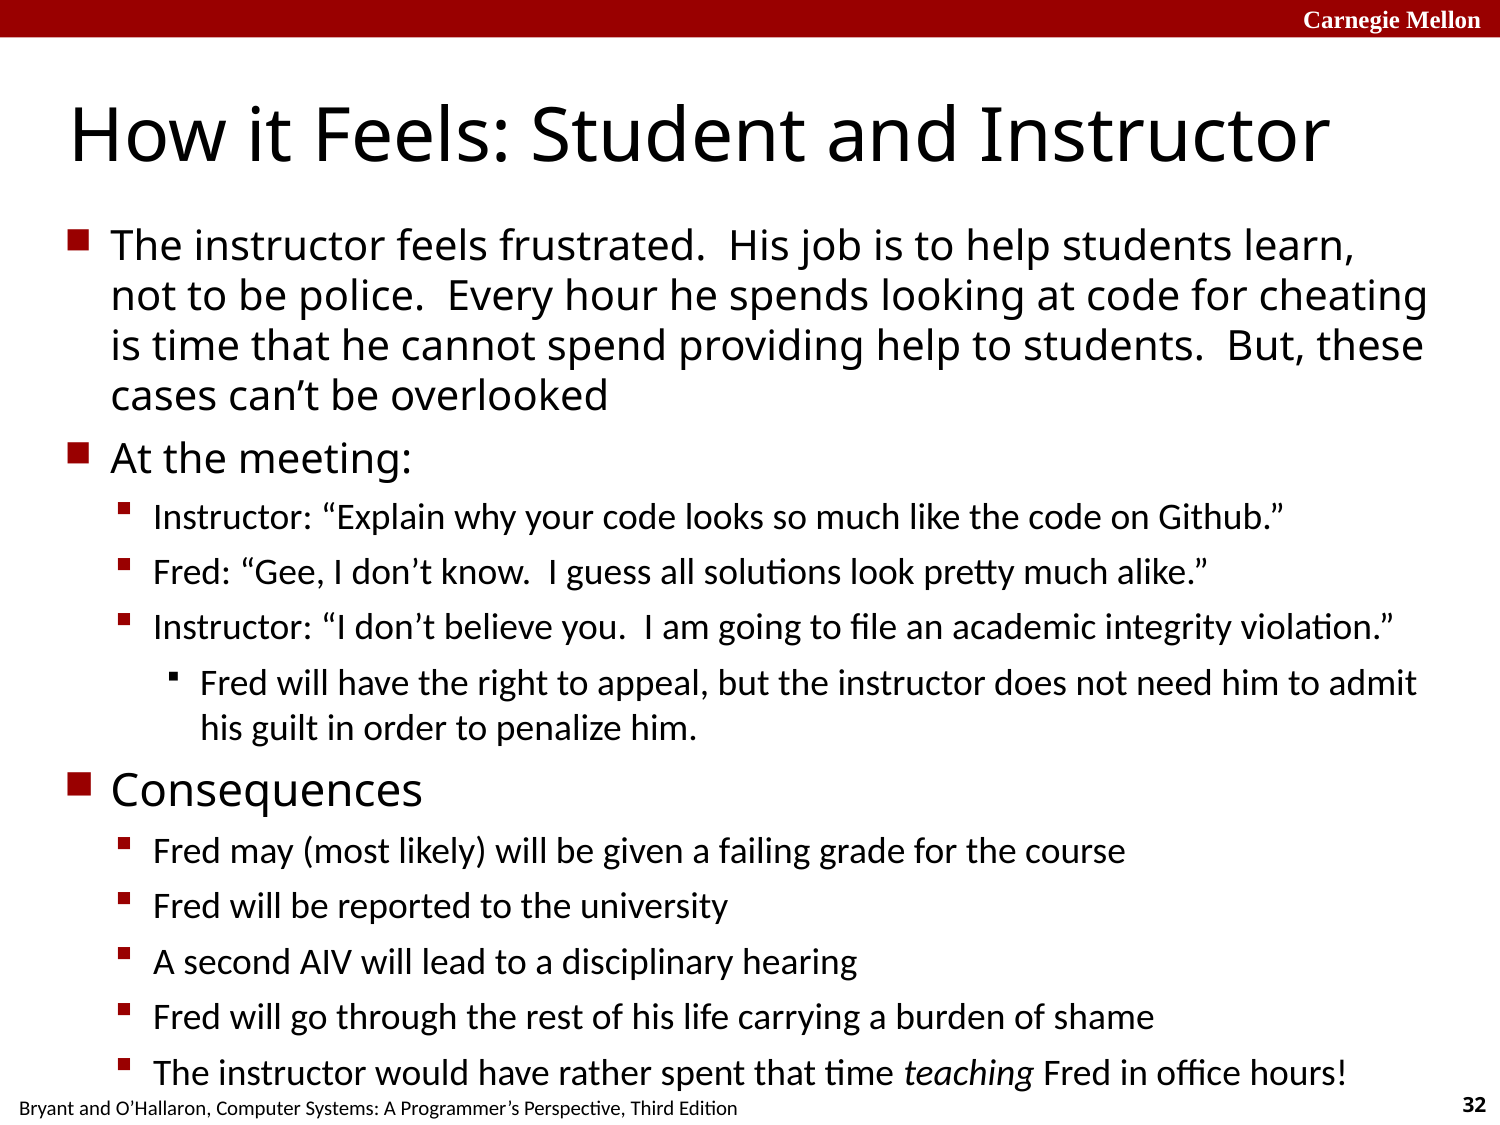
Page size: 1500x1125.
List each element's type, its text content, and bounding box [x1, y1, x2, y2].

title How it Feels: Student and Instructor [62, 41, 1438, 212]
list The instructor feels frustrated. His job is to help students learn, not to be police. Every hour he spends looking at code for cheating is time that he cannot spend providing help to students. But, these cases can’t be overlooked At the meeting: Instructor: “Explain why your code looks so much like the code on Github.” Fred: “Gee, I don’t know. I guess all solutions look pretty much alike.” Instructor: “I don’t believe you. I am going to file an academic integrity violation.” Fred will have the right to appeal, but the instructor does not need him to admit his guilt in order to penalize him. Consequences Fred may (most likely) will be given a failing grade for the course Fred will be reported to the university A second AIV will lead to a disciplinary hearing Fred will go through the rest of his life carrying a burden of shame The instructor would have rather spent that time teaching Fred in office hours! [62, 212, 1438, 1105]
